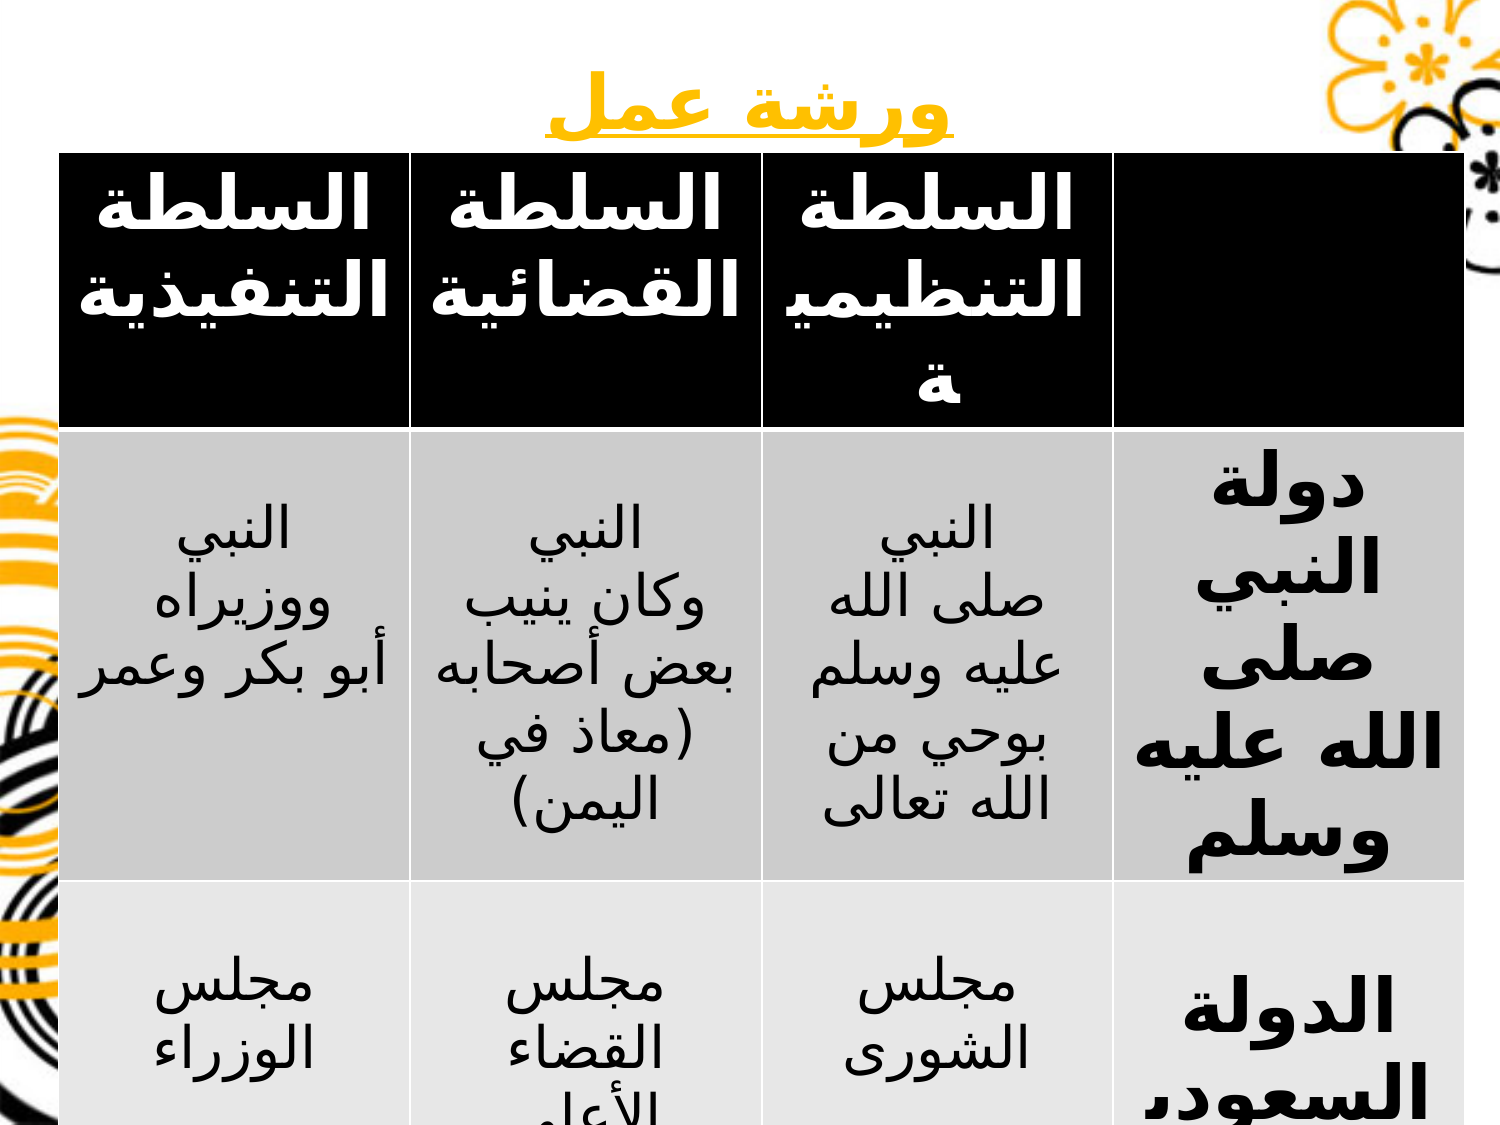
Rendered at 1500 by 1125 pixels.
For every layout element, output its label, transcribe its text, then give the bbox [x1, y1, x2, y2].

table_header السلطة القضائية [411, 153, 761, 427]
table_header السلطة التنظيمية [763, 153, 1112, 427]
title ورشة عمل [75, 45, 1425, 151]
table_header [1114, 153, 1464, 427]
picture [0, 0, 1500, 1125]
table_cell النبي صلى الله عليه وسلم بوحي من الله تعالى [763, 432, 1112, 880]
table_cell مجلس الوزراء [59, 882, 409, 1125]
table_header السلطة التنفيذية [59, 153, 409, 427]
table_cell دولة النبي صلى الله عليه وسلم [1114, 432, 1464, 880]
table_cell النبي ووزيراه أبو بكر وعمر [59, 432, 409, 880]
table_cell مجلس الشورى [763, 882, 1112, 1125]
table_cell النبي وكان ينيب بعض أصحابه (معاذ في اليمن) [411, 432, 761, 880]
table_cell الدولة السعودية [1114, 882, 1464, 1125]
table_cell مجلس القضاء الأعلى [411, 882, 761, 1125]
